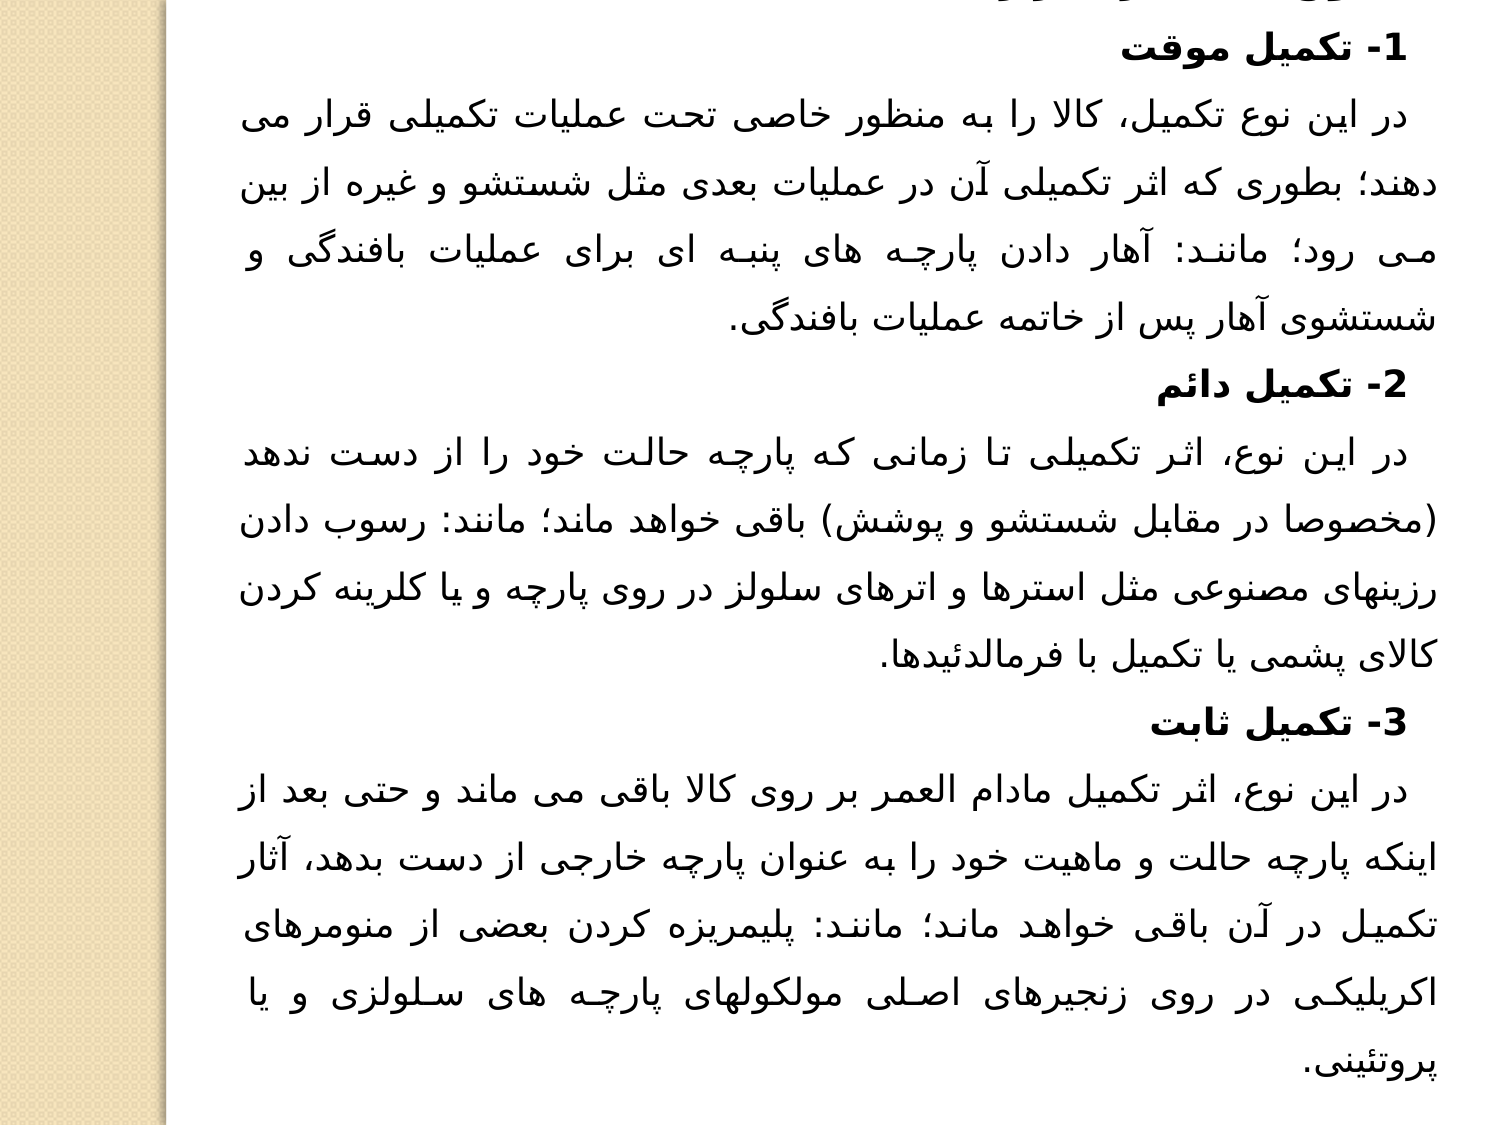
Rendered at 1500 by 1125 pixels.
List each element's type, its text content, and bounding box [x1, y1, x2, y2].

text_box - انواع تکمیل از نظر زمان ثبات 1- تکمیل موقت در این نوع تکمیل، کالا را به منظور خاصی تحت عملیات تکمیلی قرار می دهند؛ بطوری که اثر تکمیلی آن در عملیات بعدی مثل شستشو و غیره از بین می رود؛ مانند: آهار دادن پارچه های پنبه ای برای عملیات بافندگی و شستشوی آهار پس از خاتمه عملیات بافندگی. 2- تکمیل دائم در این نوع، اثر تکمیلی تا زمانی که پارچه حالت خود را از دست ندهد (مخصوصا در مقابل شستشو و پوشش) باقی خواهد ماند؛ مانند: رسوب دادن رزینهای مصنوعی مثل استرها و اترهای سلولز در روی پارچه و یا کلرینه کردن کالای پشمی یا تکمیل با فرمالدئیدها. 3- تکمیل ثابت در این نوع، اثر تکمیل مادام العمر بر روی کالا باقی می ماند و حتی بعد از اینکه پارچه حالت و ماهیت خود را به عنوان پارچه خارجی از دست بدهد، آثار تکمیل در آن باقی خواهد ماند؛ مانند: پلیمریزه کردن بعضی از منومرهای اکریلیکی در روی زنجیرهای اصلی مولکولهای پارچه های سلولزی و یا پروتئینی. [222, 0, 1453, 1081]
